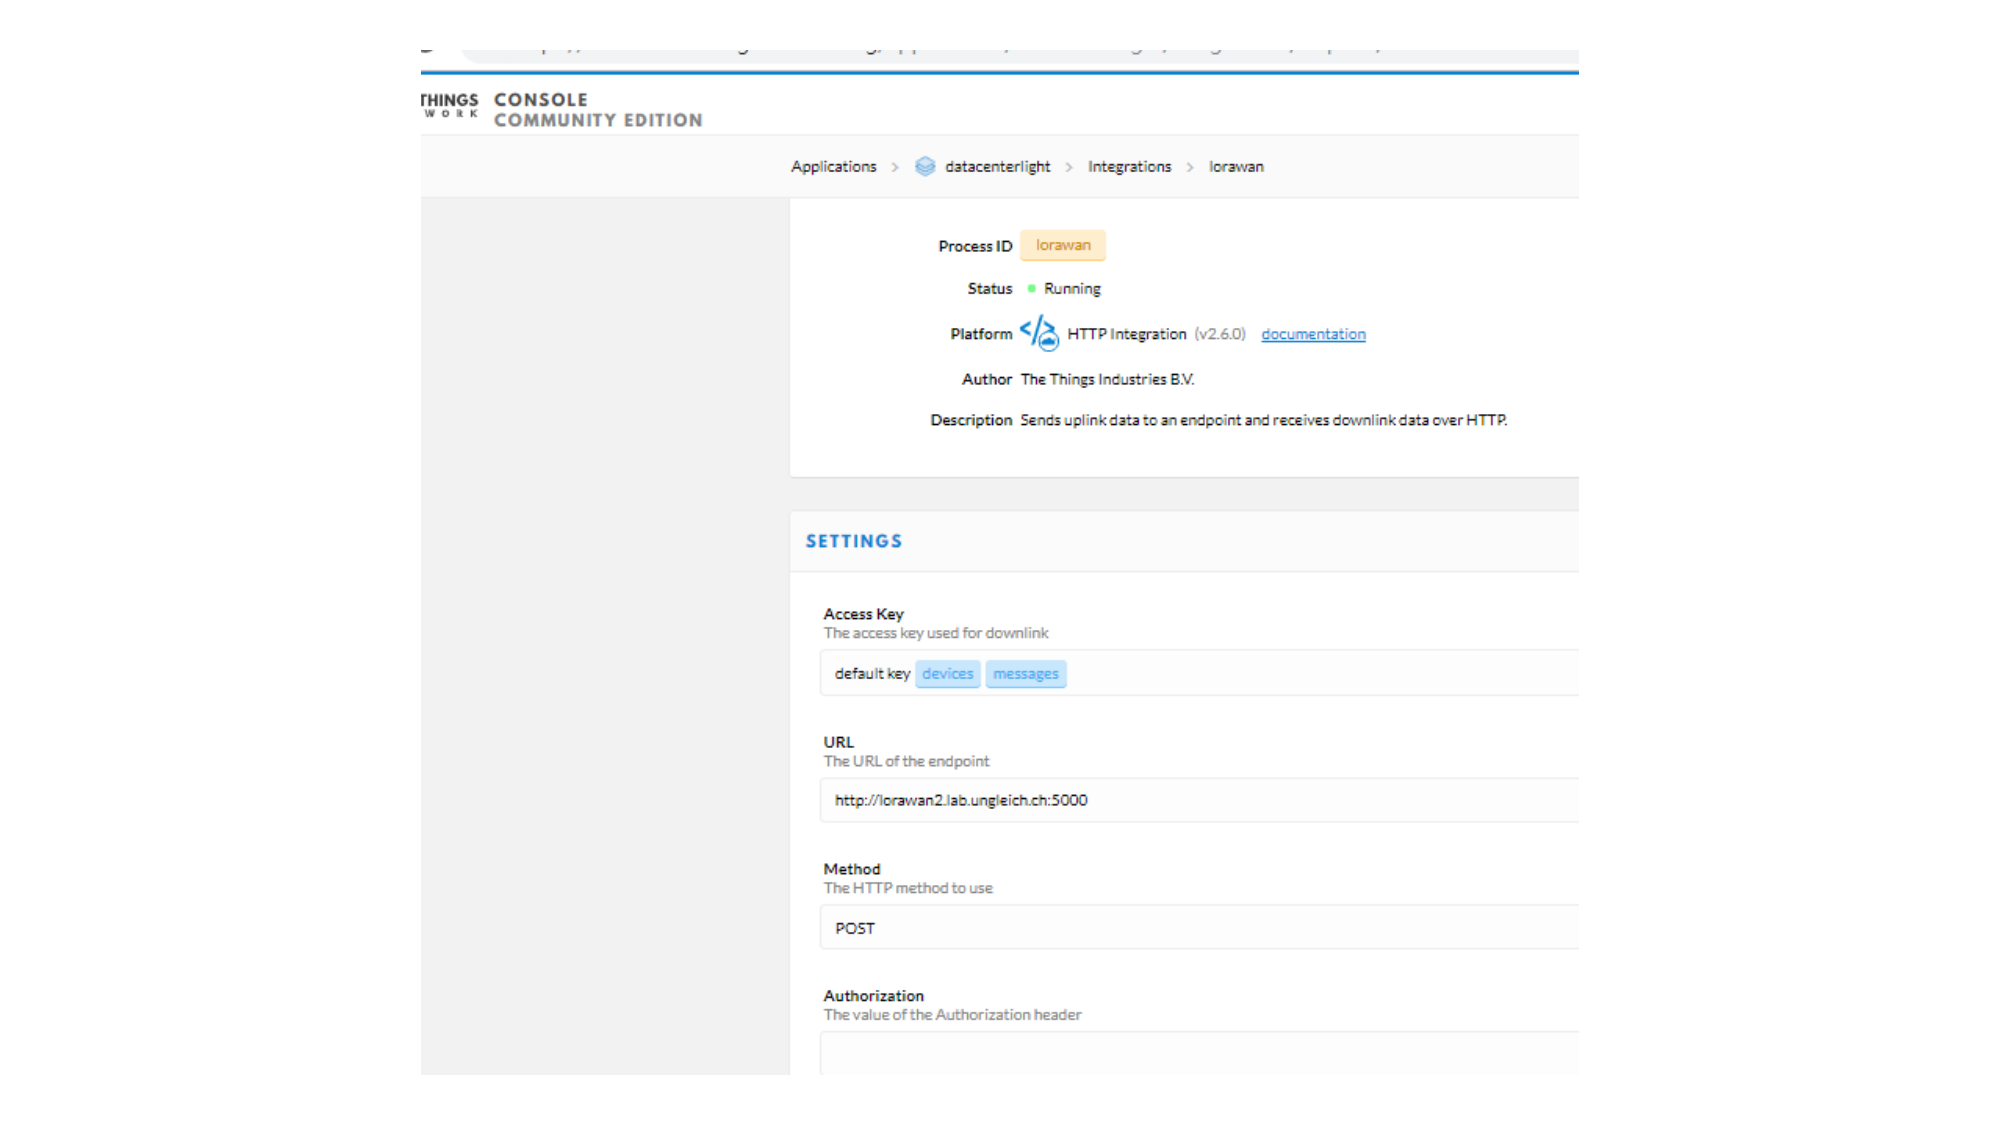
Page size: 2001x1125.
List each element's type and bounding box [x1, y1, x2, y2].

picture [421, 50, 1579, 1075]
